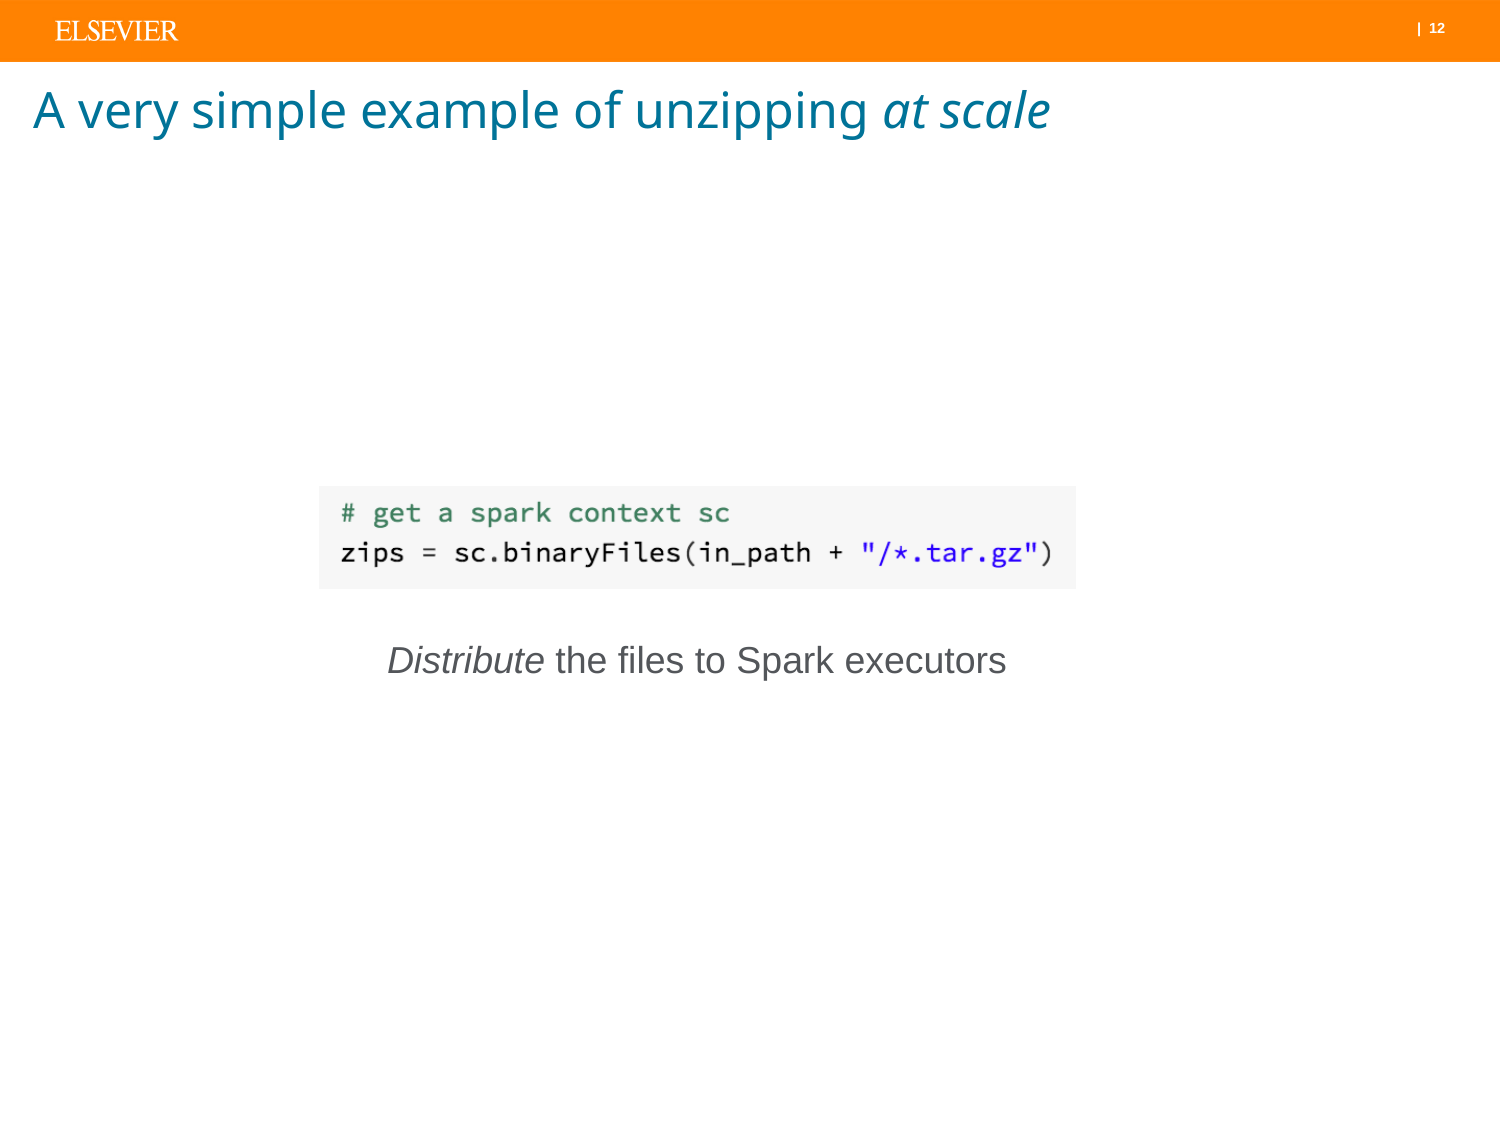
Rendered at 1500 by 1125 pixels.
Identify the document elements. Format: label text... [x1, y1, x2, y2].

picture [318, 486, 1076, 590]
picture [0, 0, 1500, 62]
title A very simple example of unzipping at scale [19, 73, 1376, 143]
text_box Distribute the files to Spark executors [209, 628, 1186, 689]
